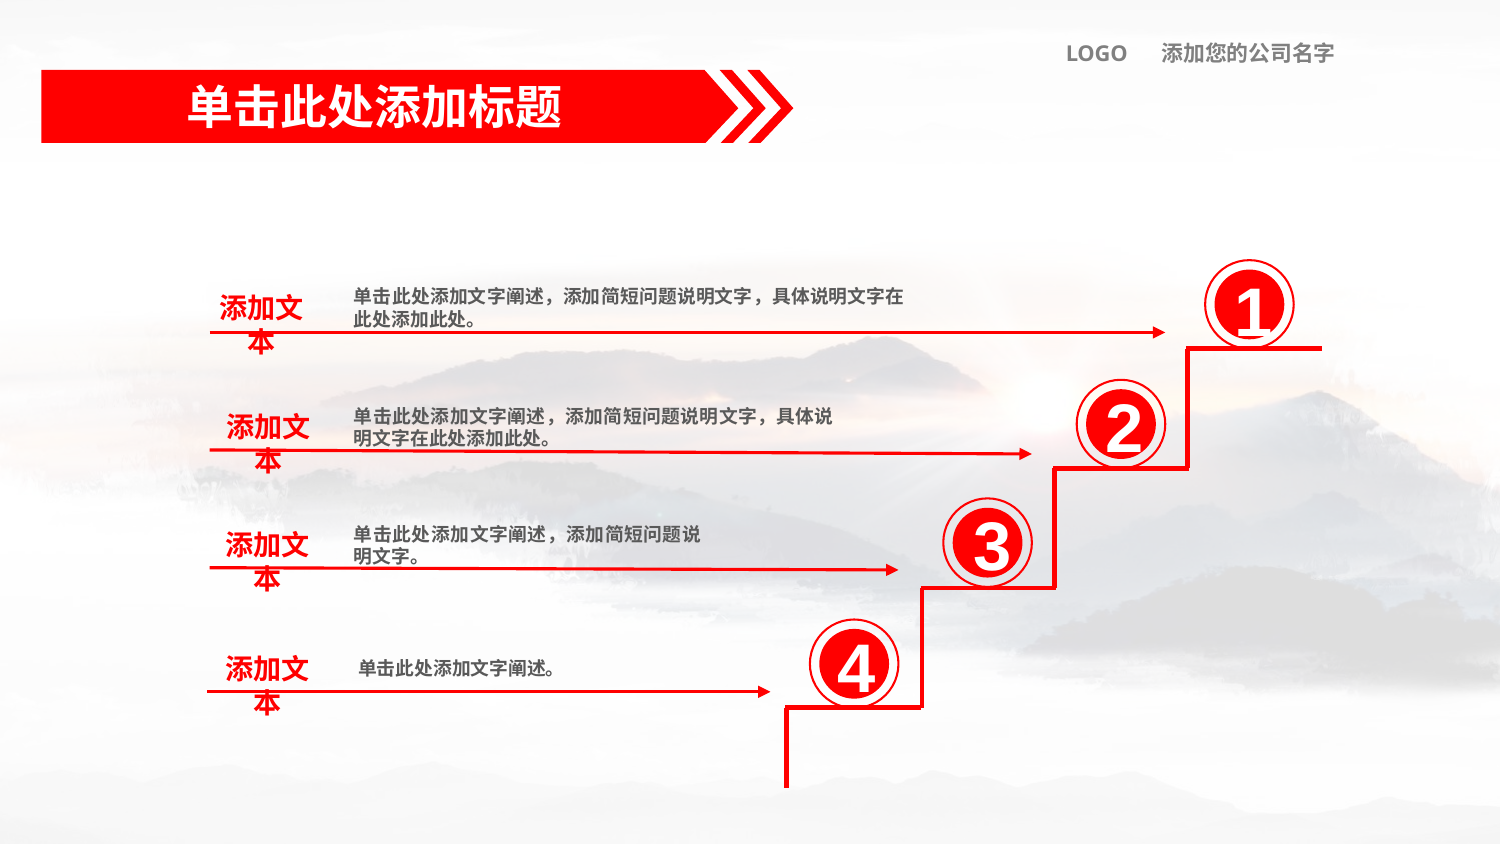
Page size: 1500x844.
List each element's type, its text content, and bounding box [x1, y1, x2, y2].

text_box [191, 277, 1166, 367]
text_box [943, 494, 1033, 593]
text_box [41, 69, 794, 144]
text_box LOGO 添加您的公司名字 [1051, 32, 1431, 74]
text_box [1076, 375, 1166, 475]
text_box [197, 396, 1033, 486]
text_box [809, 616, 899, 716]
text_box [197, 643, 771, 728]
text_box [197, 514, 899, 604]
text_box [1204, 259, 1294, 359]
